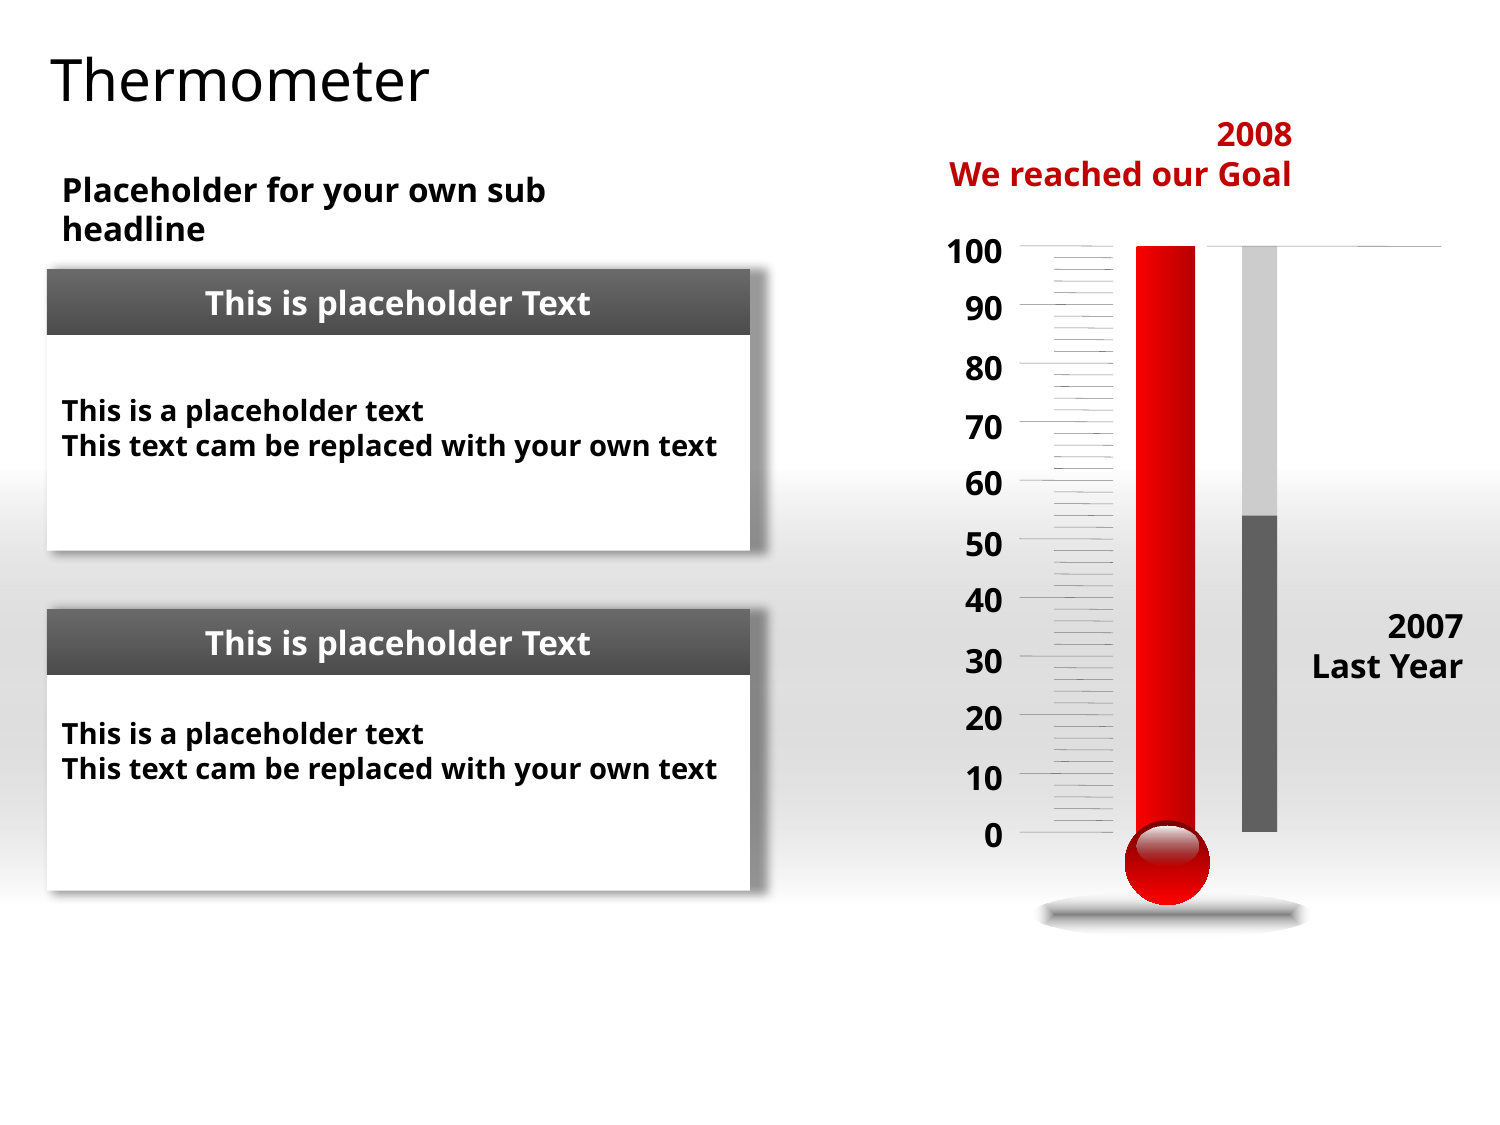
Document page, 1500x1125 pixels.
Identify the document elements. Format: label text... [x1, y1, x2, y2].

text_box Thermometer [35, 35, 446, 121]
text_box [1241, 254, 1278, 833]
text_box 2007 Last Year [1296, 597, 1479, 693]
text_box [1023, 245, 1114, 833]
text_box 2008 We reached our Goal [925, 105, 1308, 201]
text_box [1031, 891, 1313, 938]
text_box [929, 222, 1019, 863]
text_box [1124, 245, 1210, 906]
text_box This is placeholder Text [45, 267, 752, 336]
text_box This is placeholder Text [45, 607, 752, 676]
text_box This is a placeholder text This text cam be replaced with your own text [45, 336, 752, 553]
text_box Placeholder for your own sub headline [45, 174, 717, 244]
text_box This is a placeholder text This text cam be replaced with your own text [45, 676, 752, 893]
